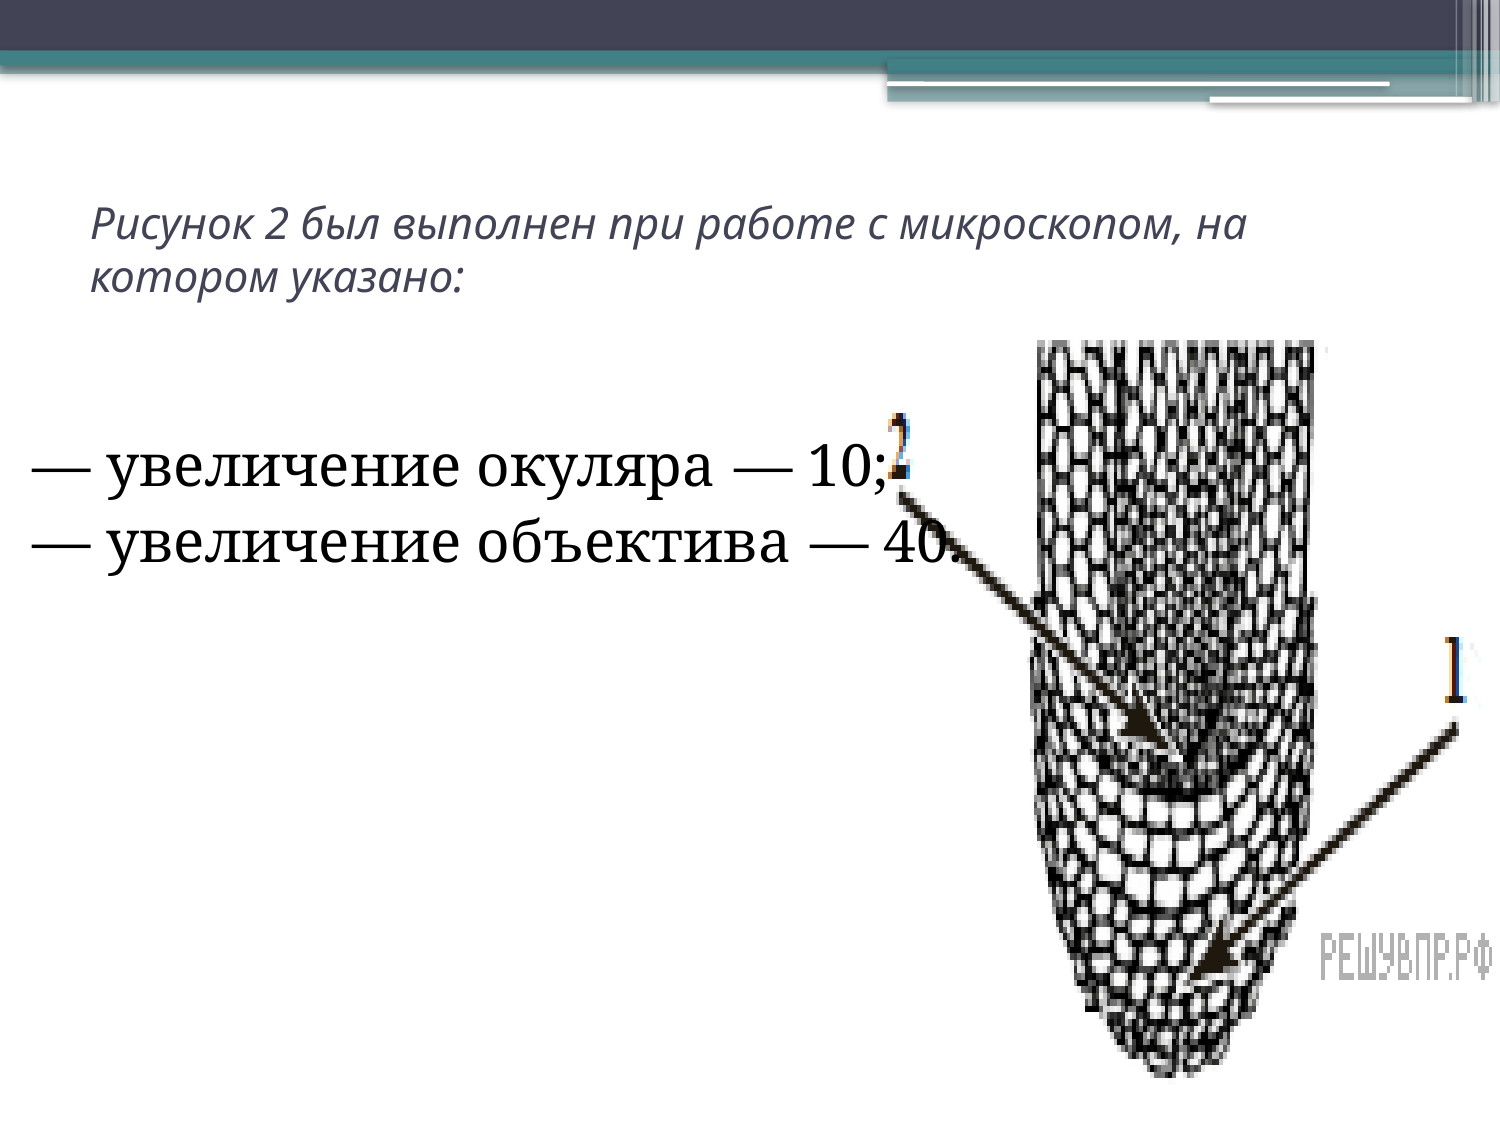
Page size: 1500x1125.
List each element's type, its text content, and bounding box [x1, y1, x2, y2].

title Рисунок 2 был выполнен при работе с микроскопом, на котором указано: [75, 187, 1425, 363]
picture [855, 255, 1500, 1125]
list — увеличение окуляра — 10; — увеличение объектива — 40. [0, 420, 850, 1125]
